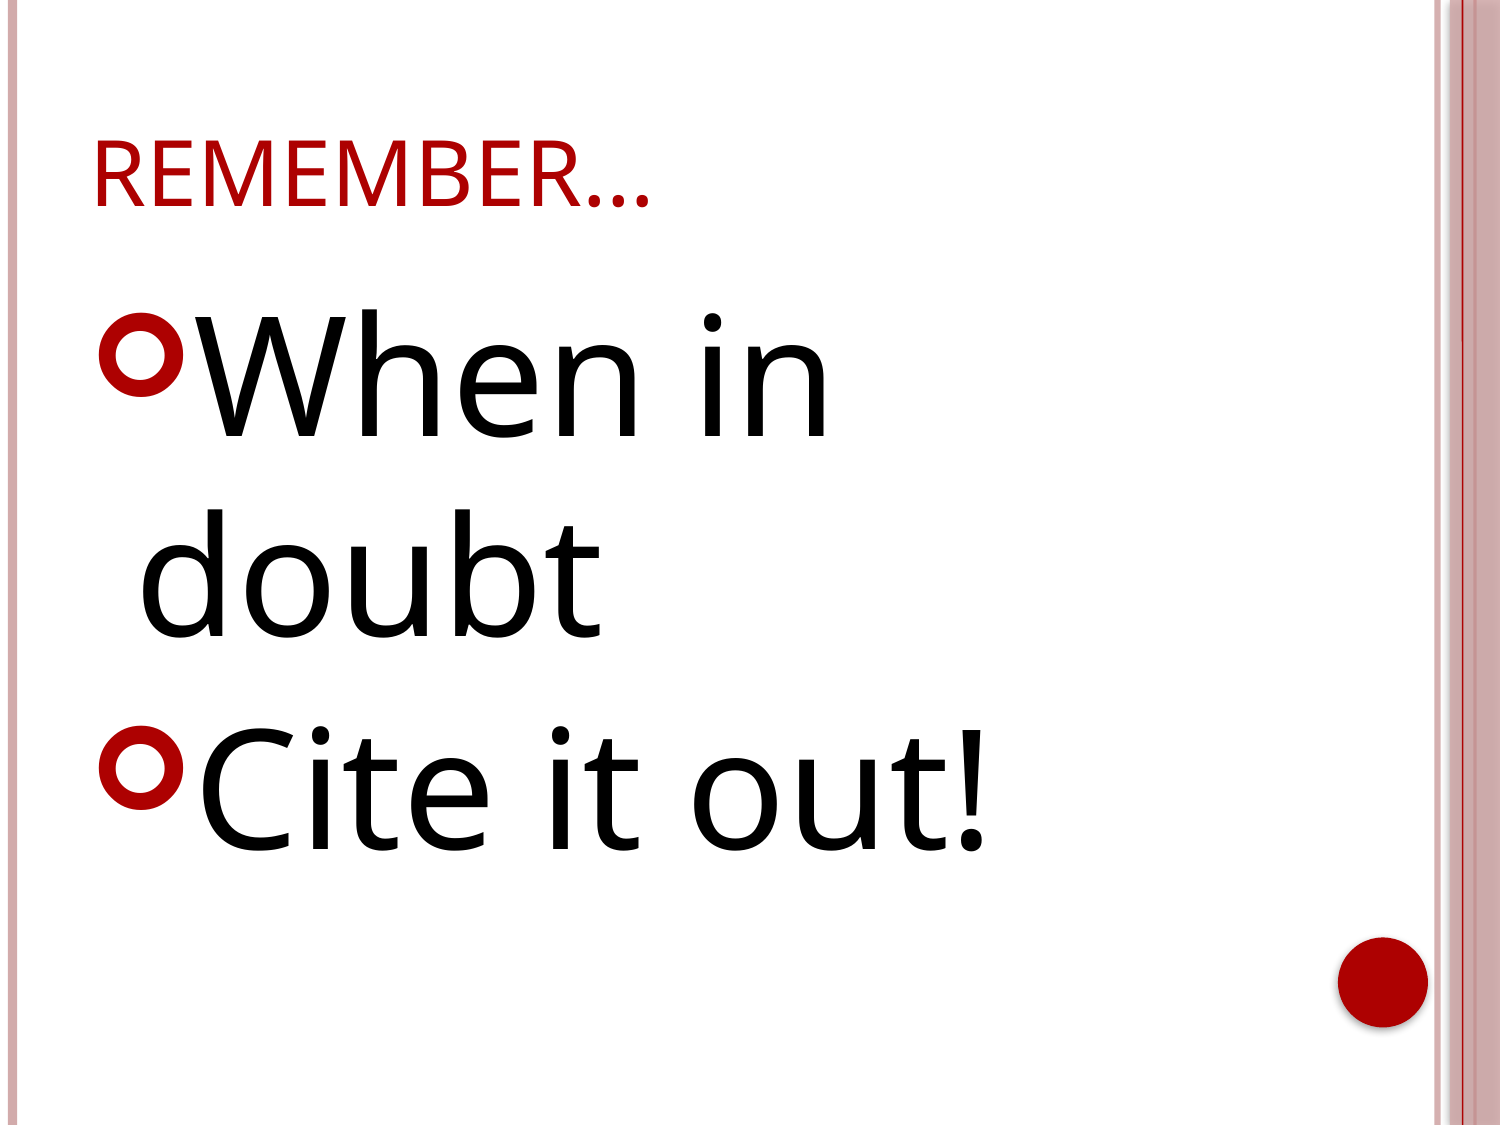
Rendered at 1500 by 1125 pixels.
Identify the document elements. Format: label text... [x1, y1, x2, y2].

list When in doubt Cite it out! [75, 262, 1300, 1062]
title REMEMBER… [75, 45, 1300, 233]
